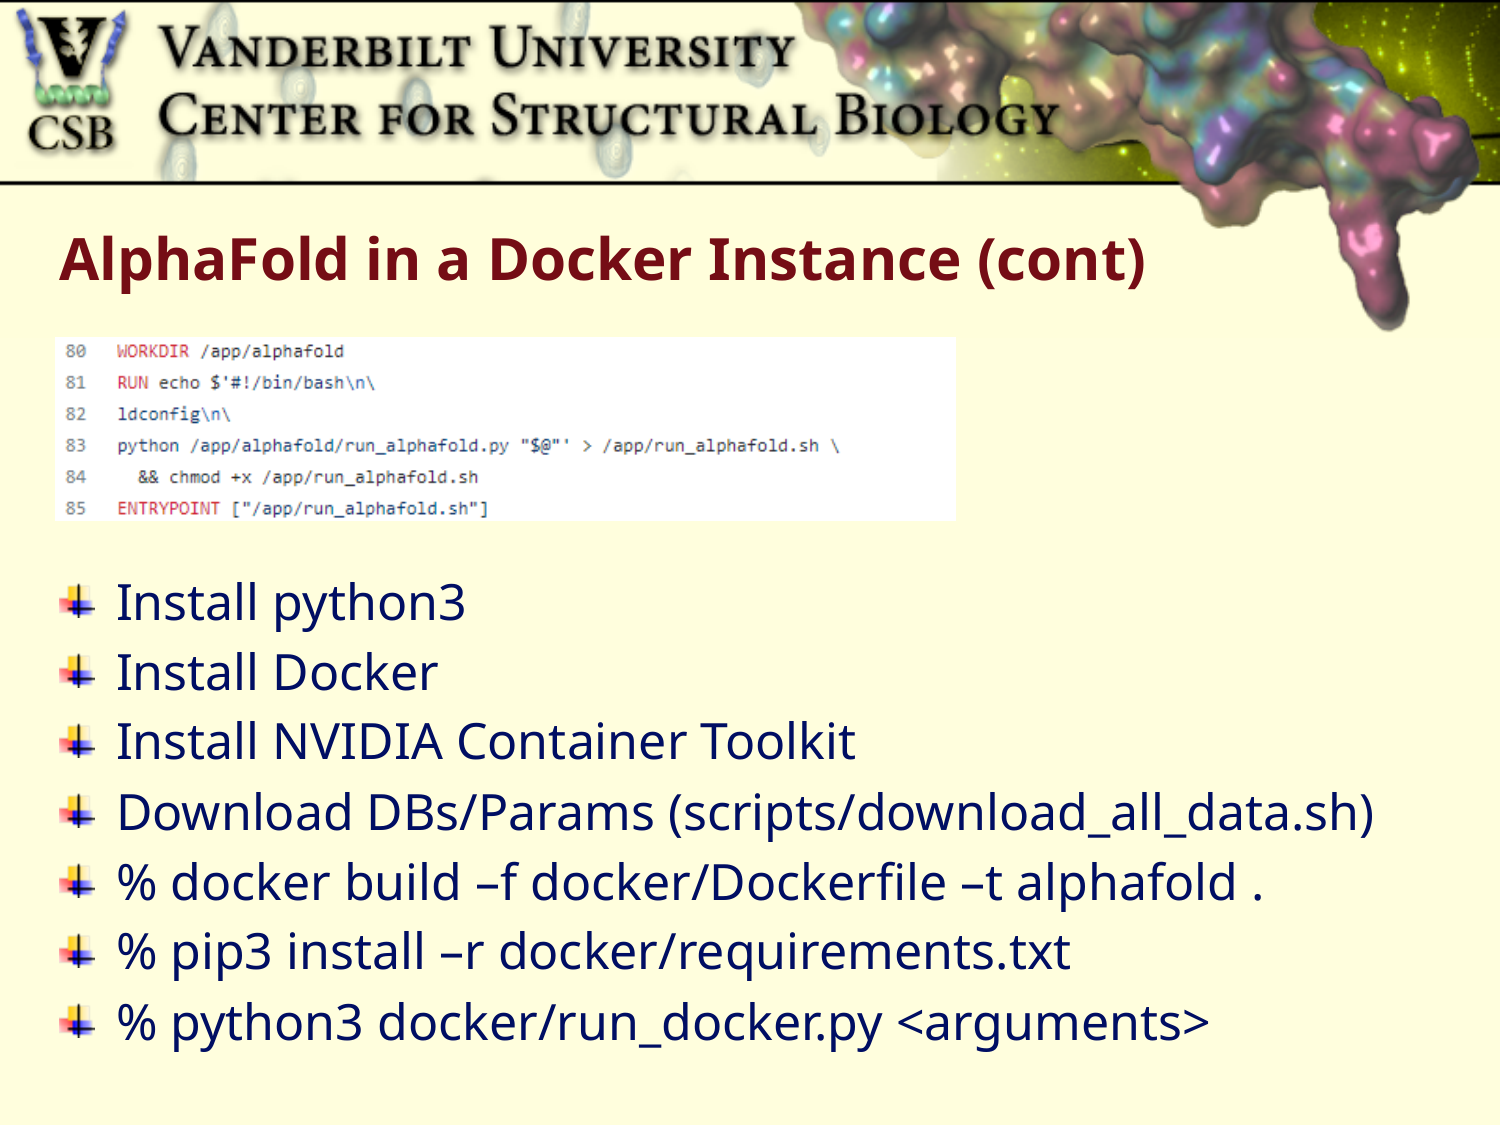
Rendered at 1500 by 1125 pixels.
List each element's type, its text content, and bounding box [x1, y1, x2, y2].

picture [59, 582, 95, 618]
picture [0, 0, 1500, 338]
picture [59, 932, 95, 968]
picture [59, 792, 95, 828]
picture [59, 862, 95, 898]
picture [59, 1002, 95, 1038]
list Install python3 Install Docker Install NVIDIA Container Toolkit Download DBs/Params (scripts/download_all_data.sh) % docker build –f docker/Dockerfile –t alphafold . % pip3 install –r docker/requirements.txt % python3 docker/run_docker.py <arguments> [44, 562, 1451, 1088]
picture [59, 722, 95, 758]
picture [55, 337, 956, 521]
picture [59, 652, 95, 688]
title AlphaFold in a Docker Instance (cont) [44, 187, 1308, 338]
